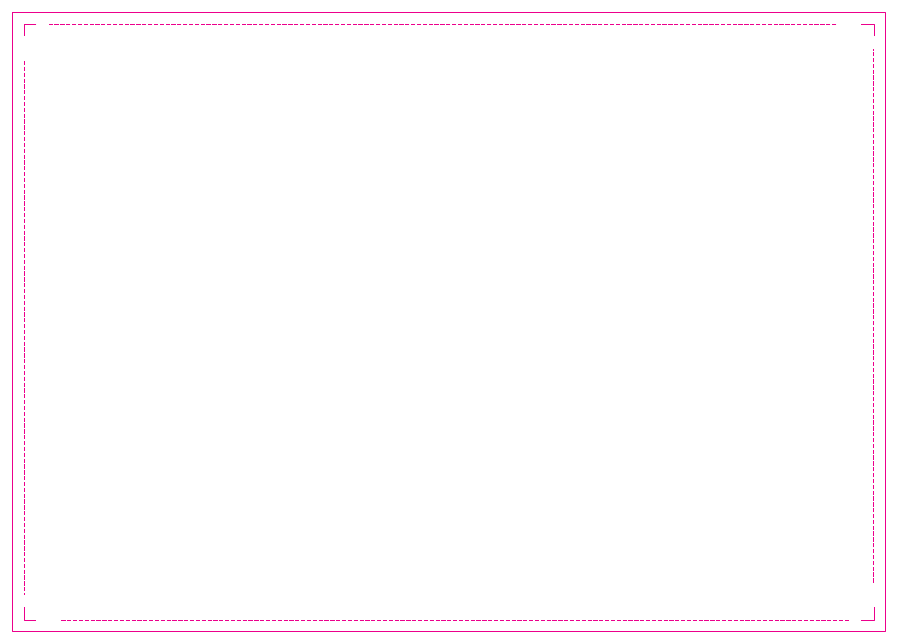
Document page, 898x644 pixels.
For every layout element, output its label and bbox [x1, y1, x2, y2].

text_box [11, 11, 887, 633]
